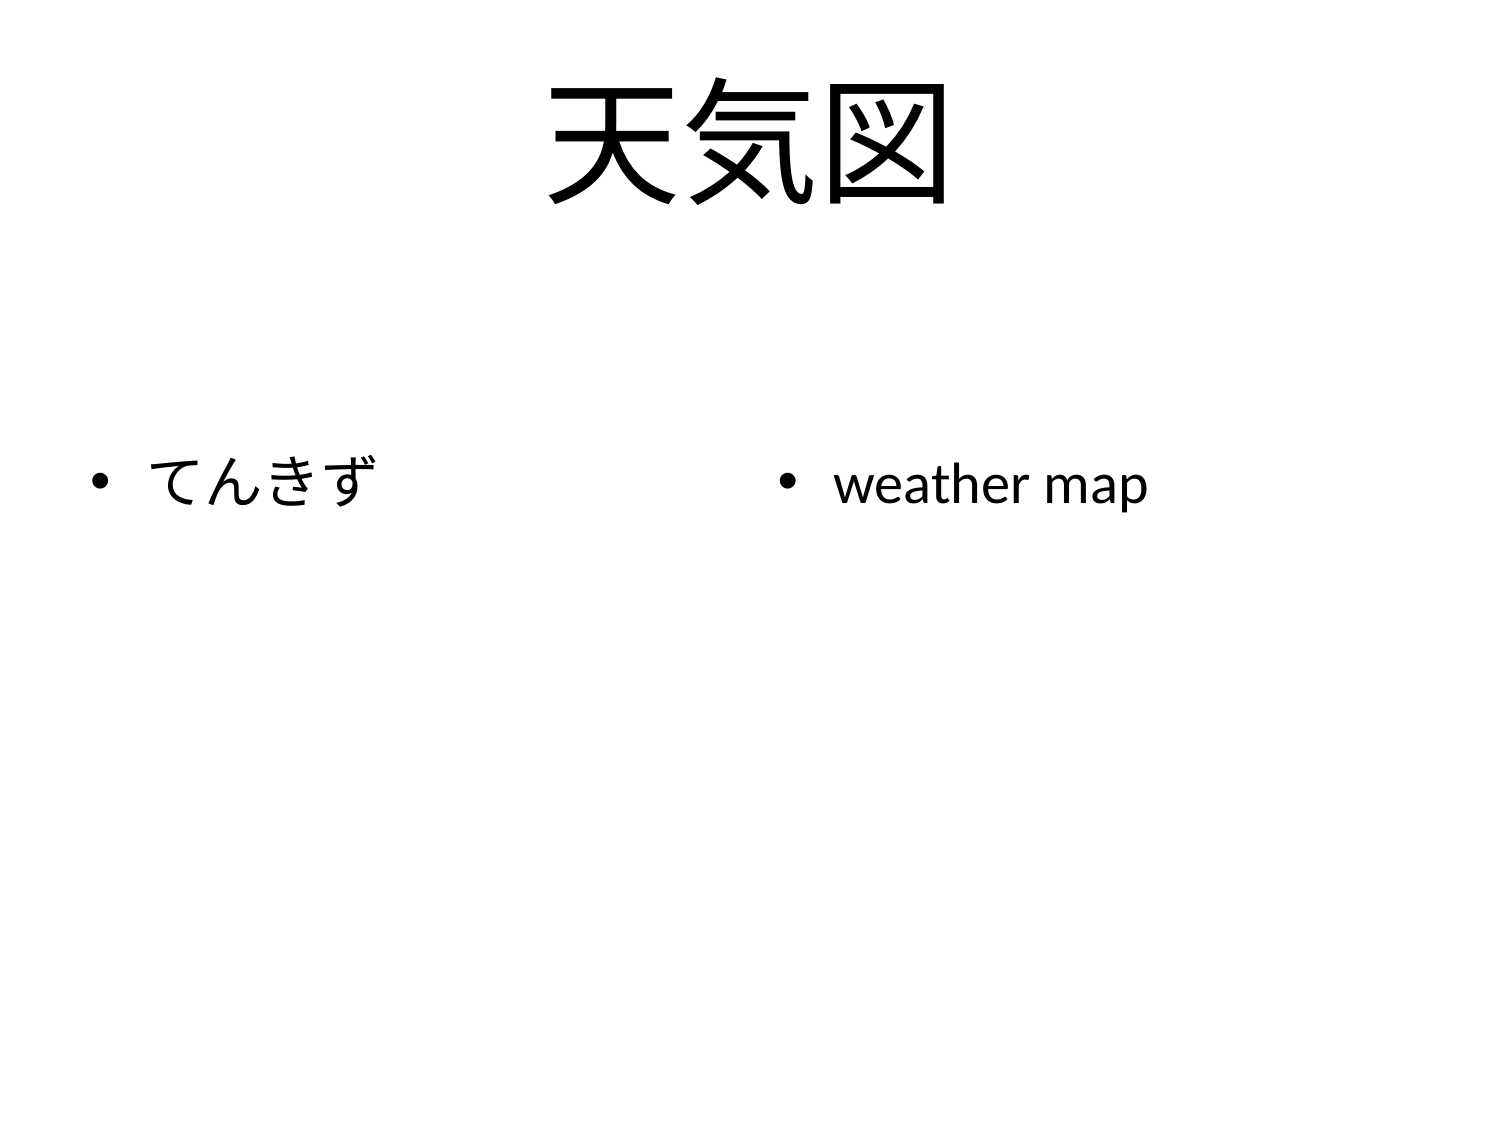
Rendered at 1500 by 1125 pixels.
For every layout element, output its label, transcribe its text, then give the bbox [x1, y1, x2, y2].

list てんきず [74, 437, 738, 1006]
list weather map [762, 437, 1426, 1006]
title 天気図 [74, 44, 1426, 233]
